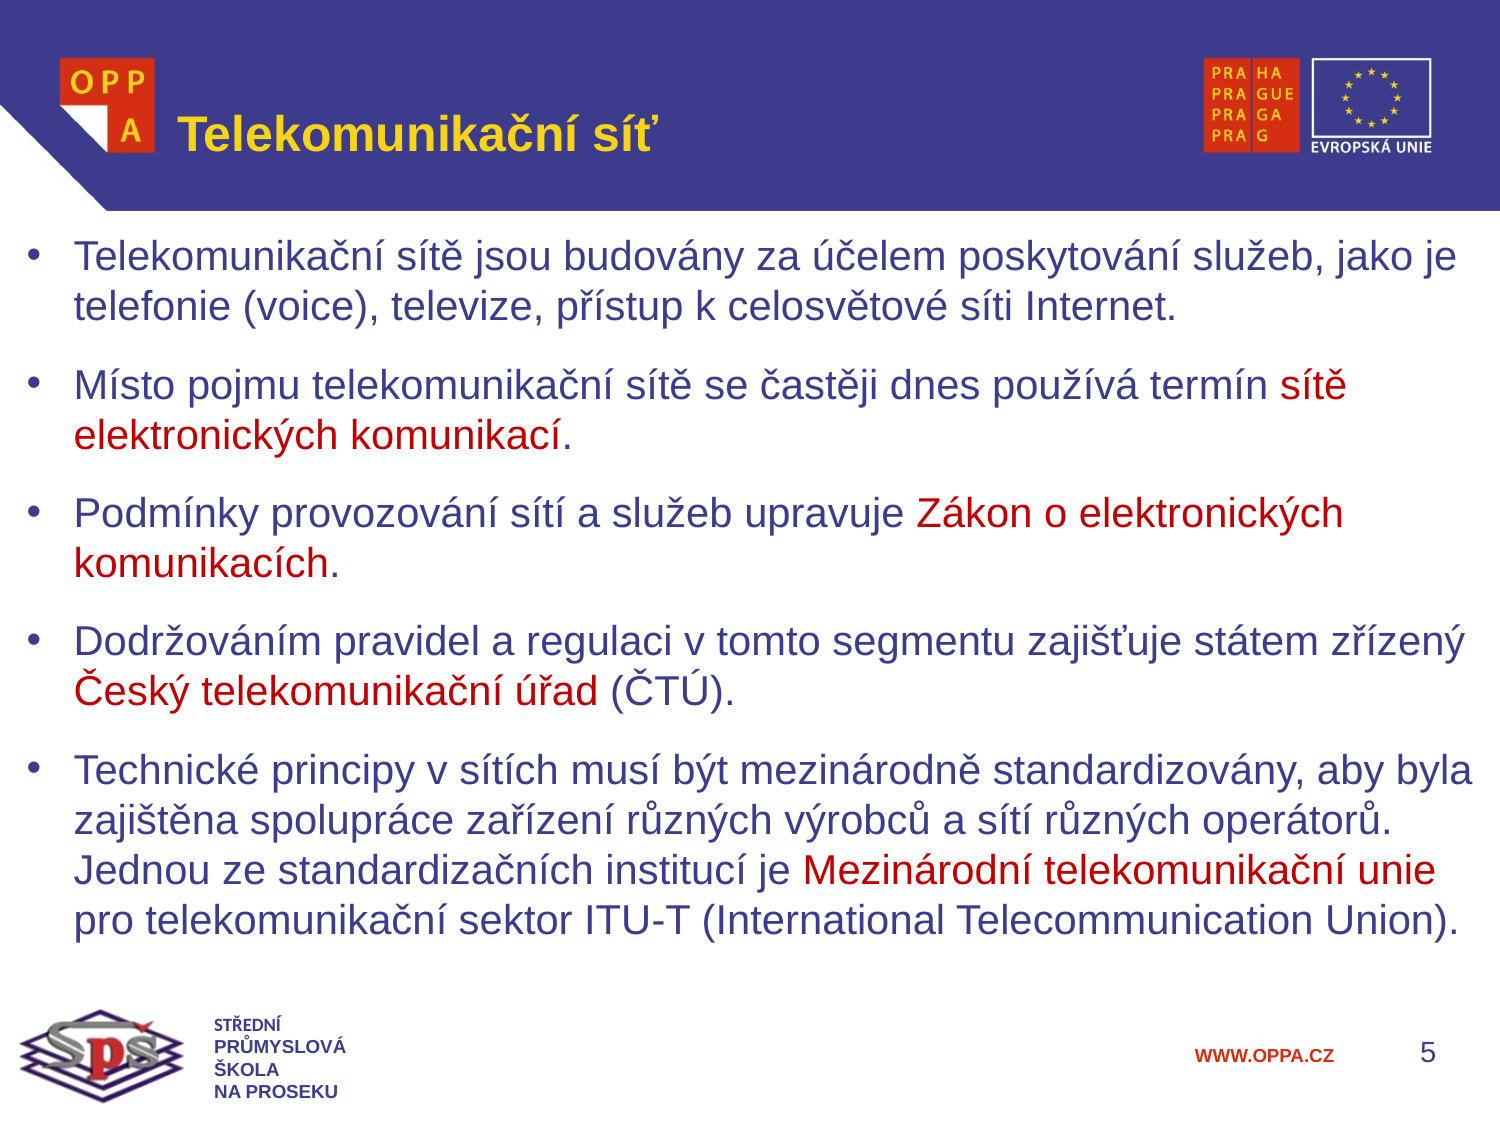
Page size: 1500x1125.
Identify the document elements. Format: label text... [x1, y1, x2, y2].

slide_number 5 [1339, 1015, 1437, 1069]
text_box STŘEDNÍ PRŮMYSLOVÁ ŠKOLA NA PROSEKU [199, 1004, 509, 1110]
title Telekomunikační síť [177, 38, 1137, 162]
picture [19, 1001, 186, 1107]
text_box Telekomunikační sítě jsou budovány za účelem poskytování služeb, jako je telefonie (voice), televize, přístup k celosvětové síti Internet. Místo pojmu telekomunikační sítě se častěji dnes používá termín sítě elektronických komunikací. Podmínky provozování sítí a služeb upravuje Zákon o elektronických komunikacích. Dodržováním pravidel a regulaci v tomto segmentu zajišťuje státem zřízený Český telekomunikační úřad (ČTÚ). Technické principy v sítích musí být mezinárodně standardizovány, aby byla zajištěna spolupráce zařízení různých výrobců a sítí různých operátorů. Jednou ze standardizačních institucí je Mezinárodní telekomunikační unie pro telekomunikační sektor ITU-T (International Telecommunication Union). [11, 221, 1495, 950]
picture [0, 0, 1500, 211]
